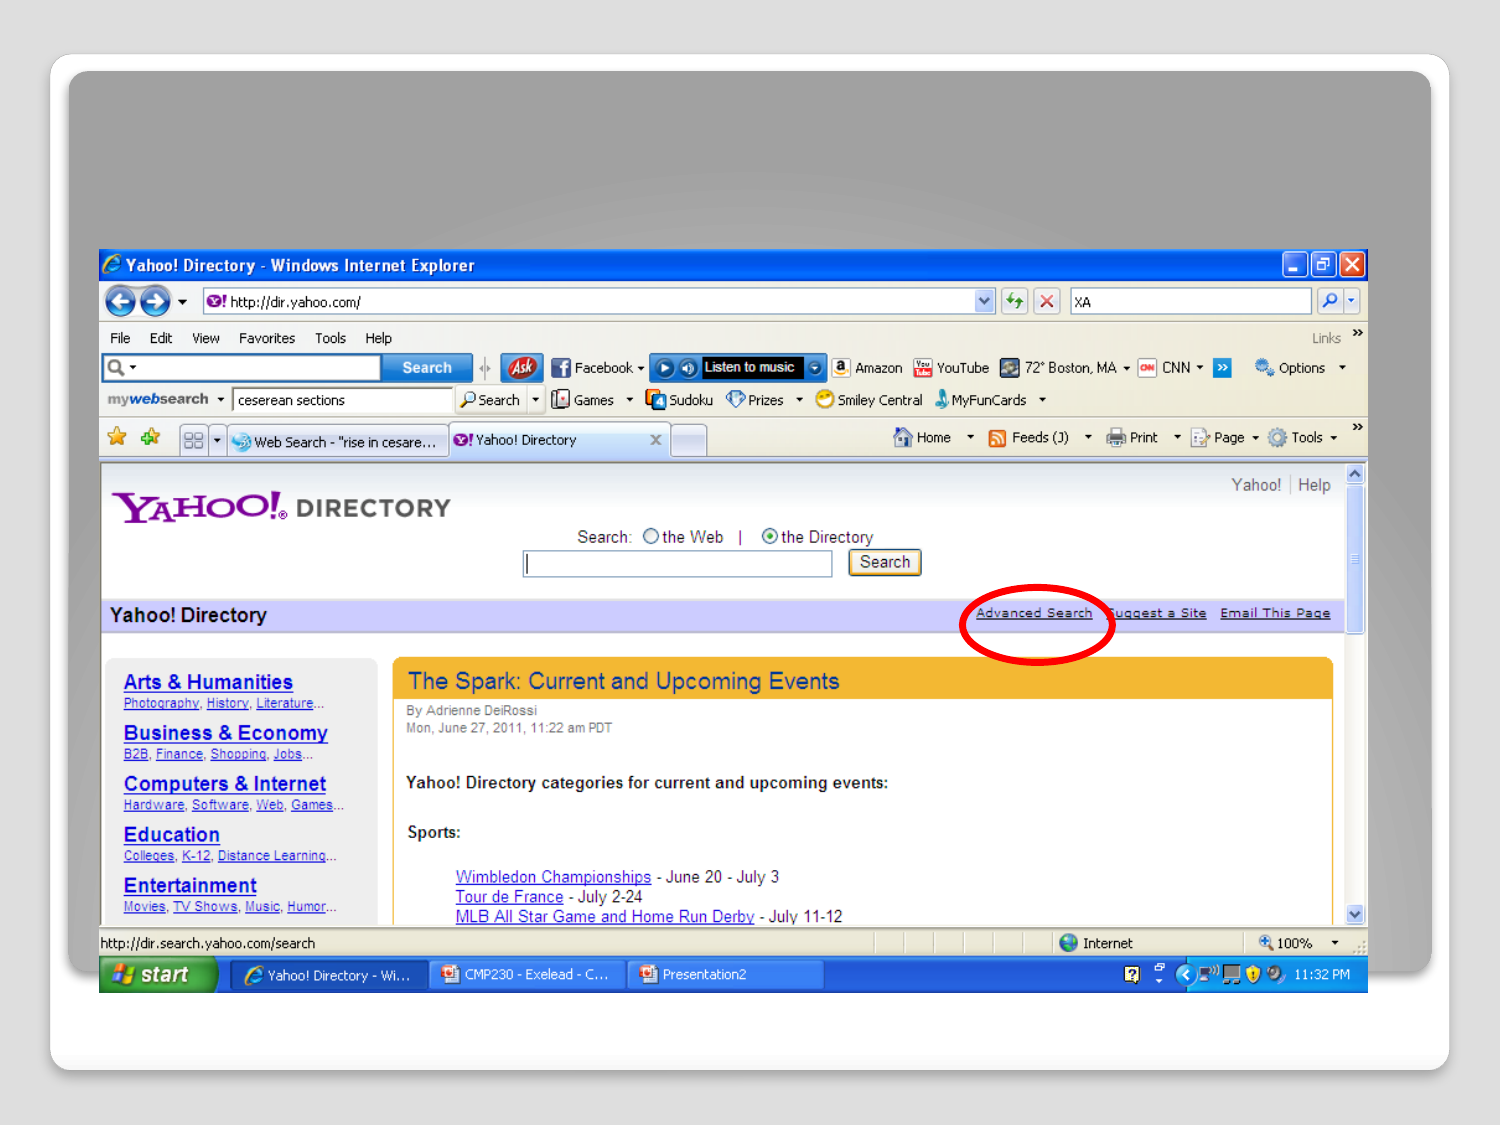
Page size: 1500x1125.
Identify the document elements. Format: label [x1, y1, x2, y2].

list [99, 249, 1368, 993]
